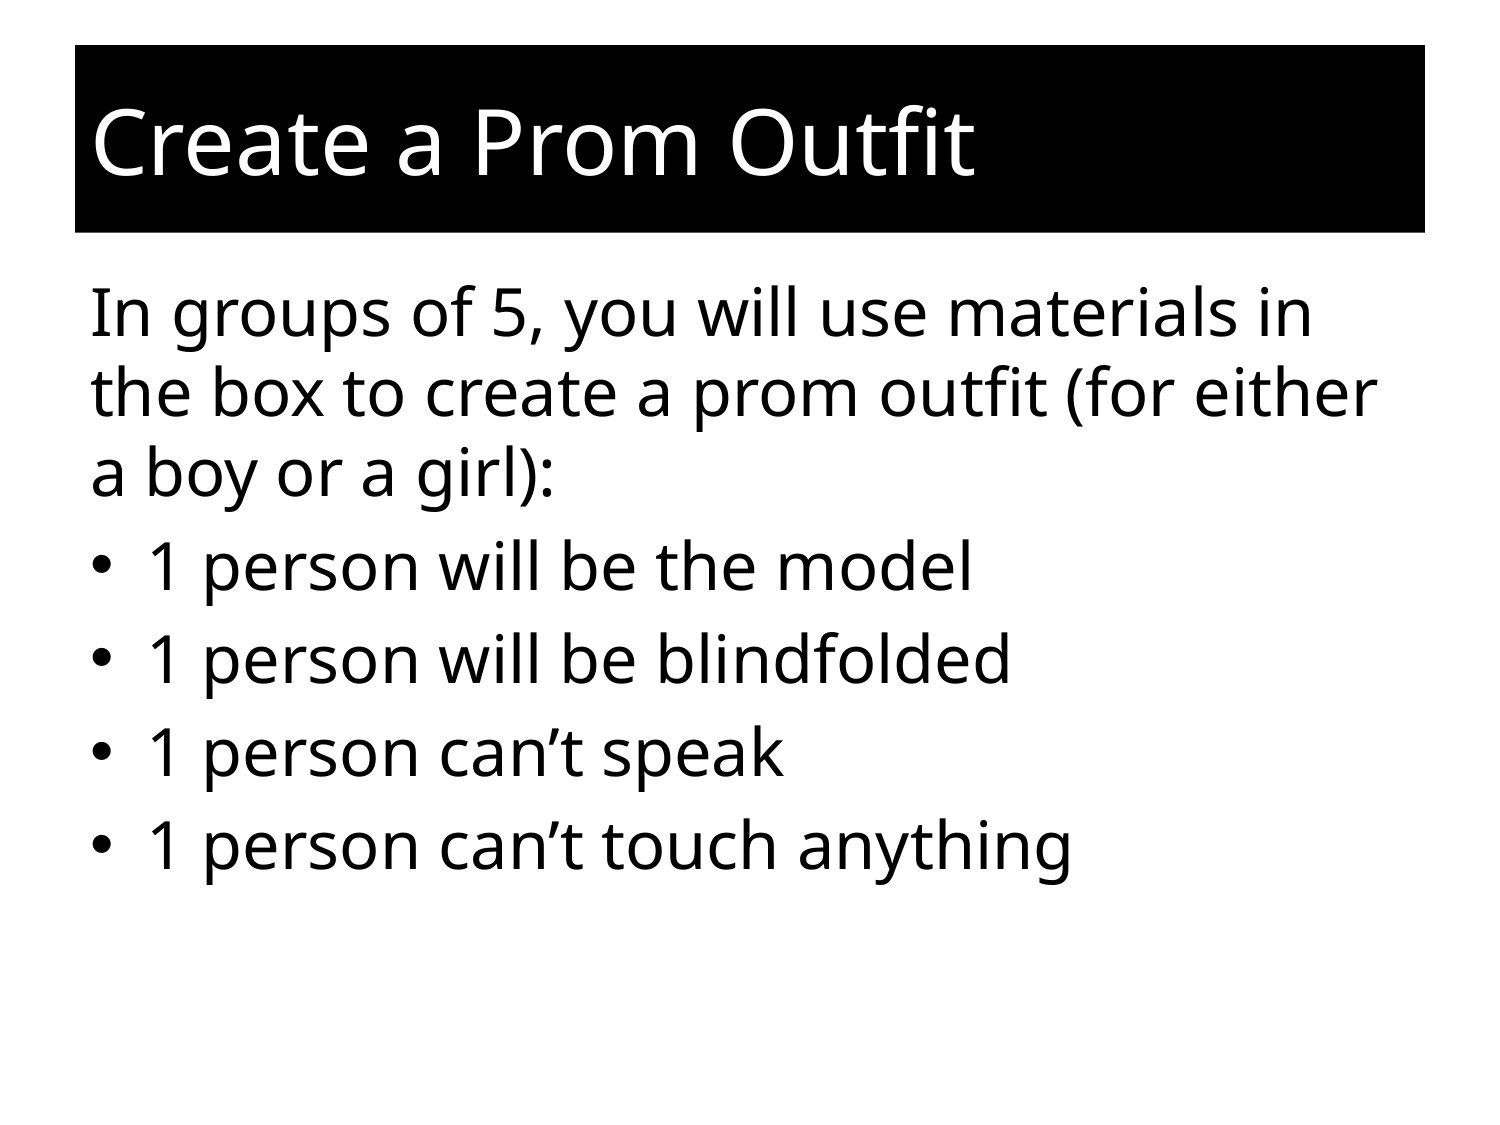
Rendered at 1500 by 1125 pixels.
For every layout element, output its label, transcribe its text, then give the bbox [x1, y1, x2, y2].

title Create a Prom Outfit [75, 45, 1425, 233]
list In groups of 5, you will use materials in the box to create a prom outfit (for either a boy or a girl): 1 person will be the model 1 person will be blindfolded 1 person can’t speak 1 person can’t touch anything [75, 262, 1425, 1005]
